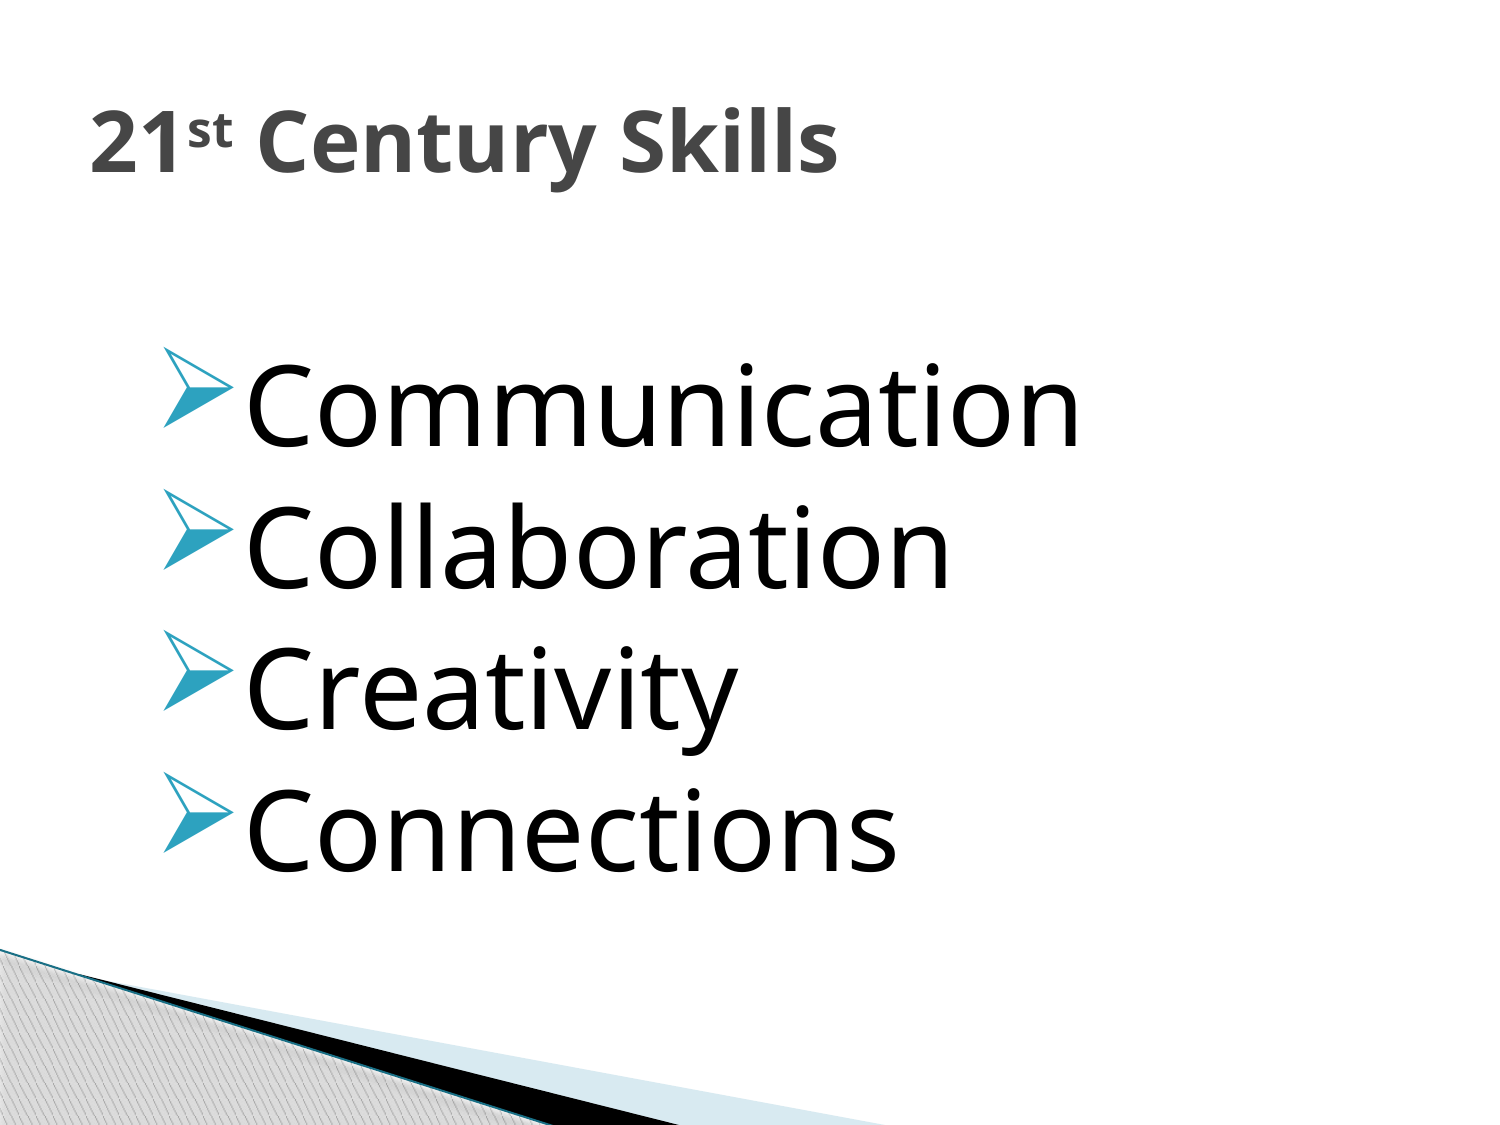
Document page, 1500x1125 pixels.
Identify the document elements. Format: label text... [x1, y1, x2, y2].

list Communication Collaboration Creativity Connections [75, 243, 1425, 986]
title 21st Century Skills [75, 45, 1425, 233]
